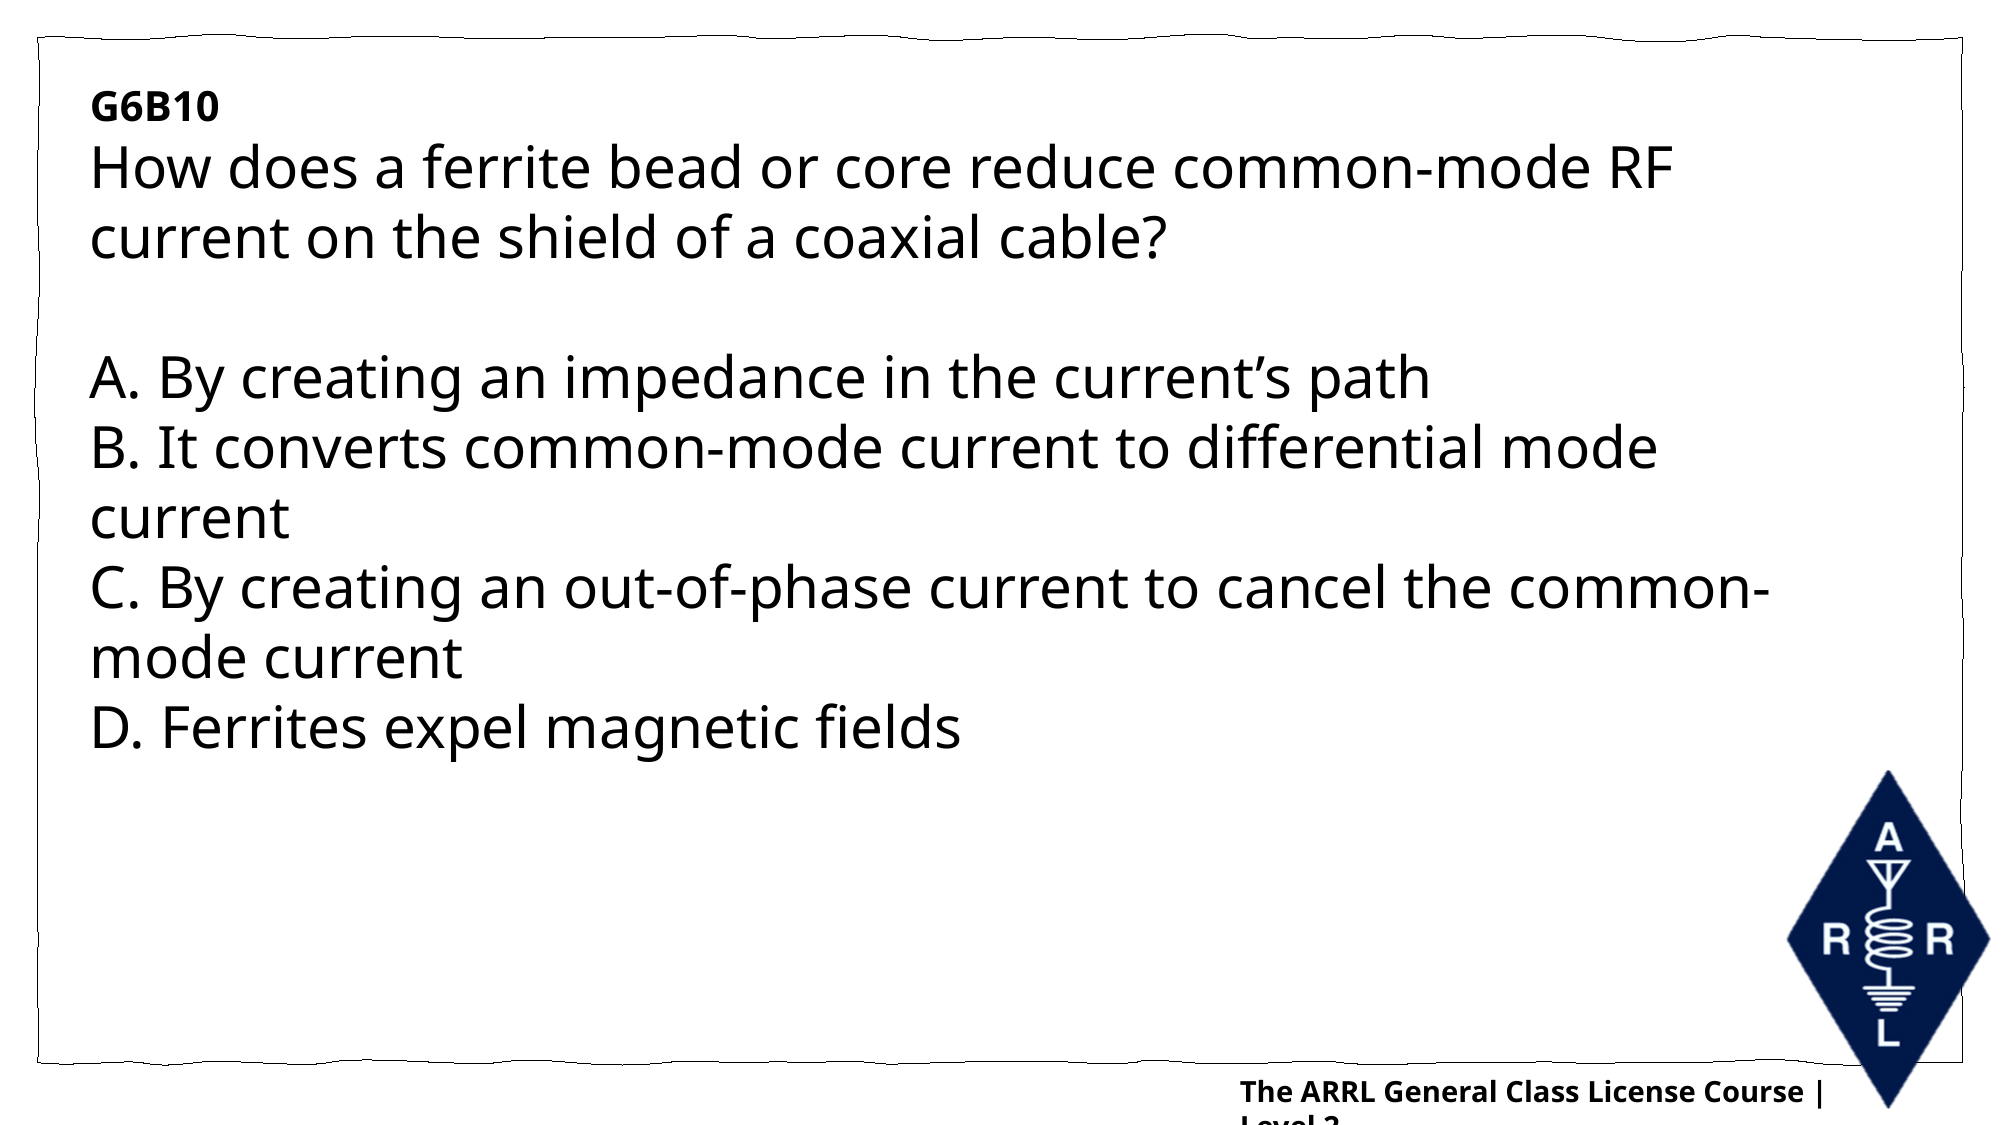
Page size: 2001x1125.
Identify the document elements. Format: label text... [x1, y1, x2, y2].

text_box G6B10 How does a ferrite bead or core reduce common-mode RF current on the shield of a coaxial cable? A. By creating an impedance in the current’s path B. It converts common-mode current to differential mode current C. By creating an out-of-phase current to cancel the common-mode current D. Ferrites expel magnetic fields [75, 72, 1850, 768]
picture [1773, 752, 1999, 1125]
